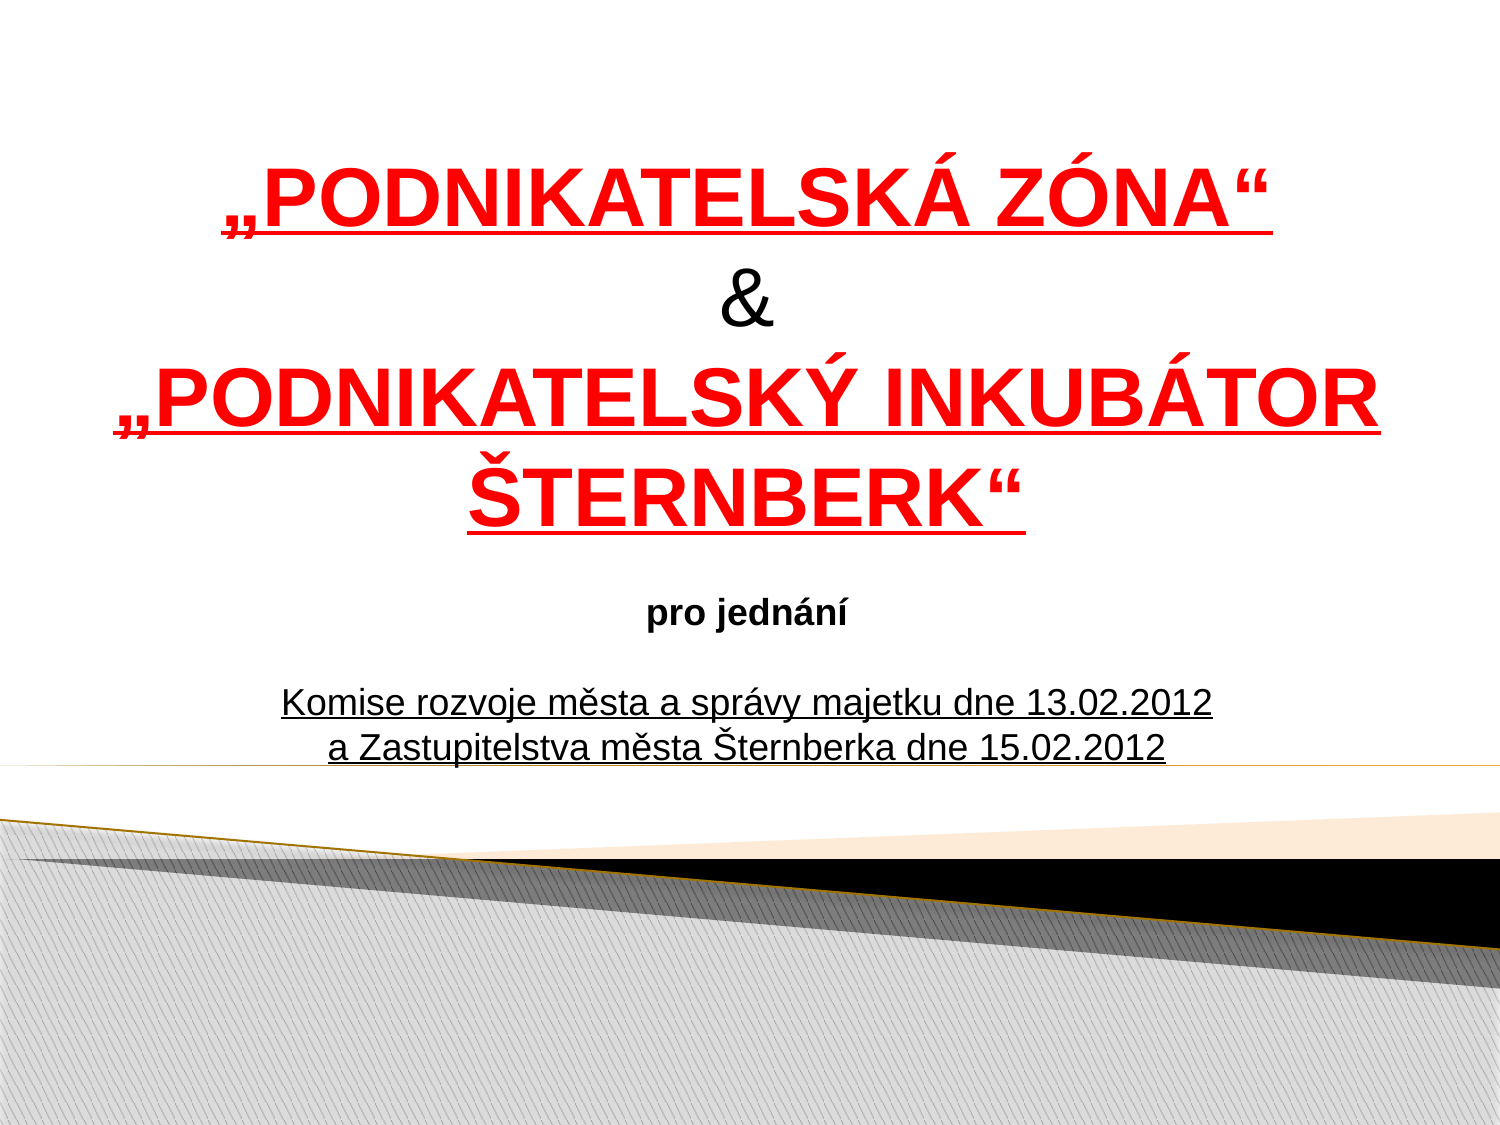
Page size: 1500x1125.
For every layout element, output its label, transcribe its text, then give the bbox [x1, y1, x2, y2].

title „PODNIKATELSKÁ ZÓNA“ & „PODNIKATELSKÝ INKUBÁTOR ŠTERNBERK“ pro jednání Komise rozvoje města a správy majetku dne 13.02.2012 a Zastupitelstva města Šternberka dne 15.02.2012 [29, 101, 1465, 776]
picture [5, 859, 1500, 989]
